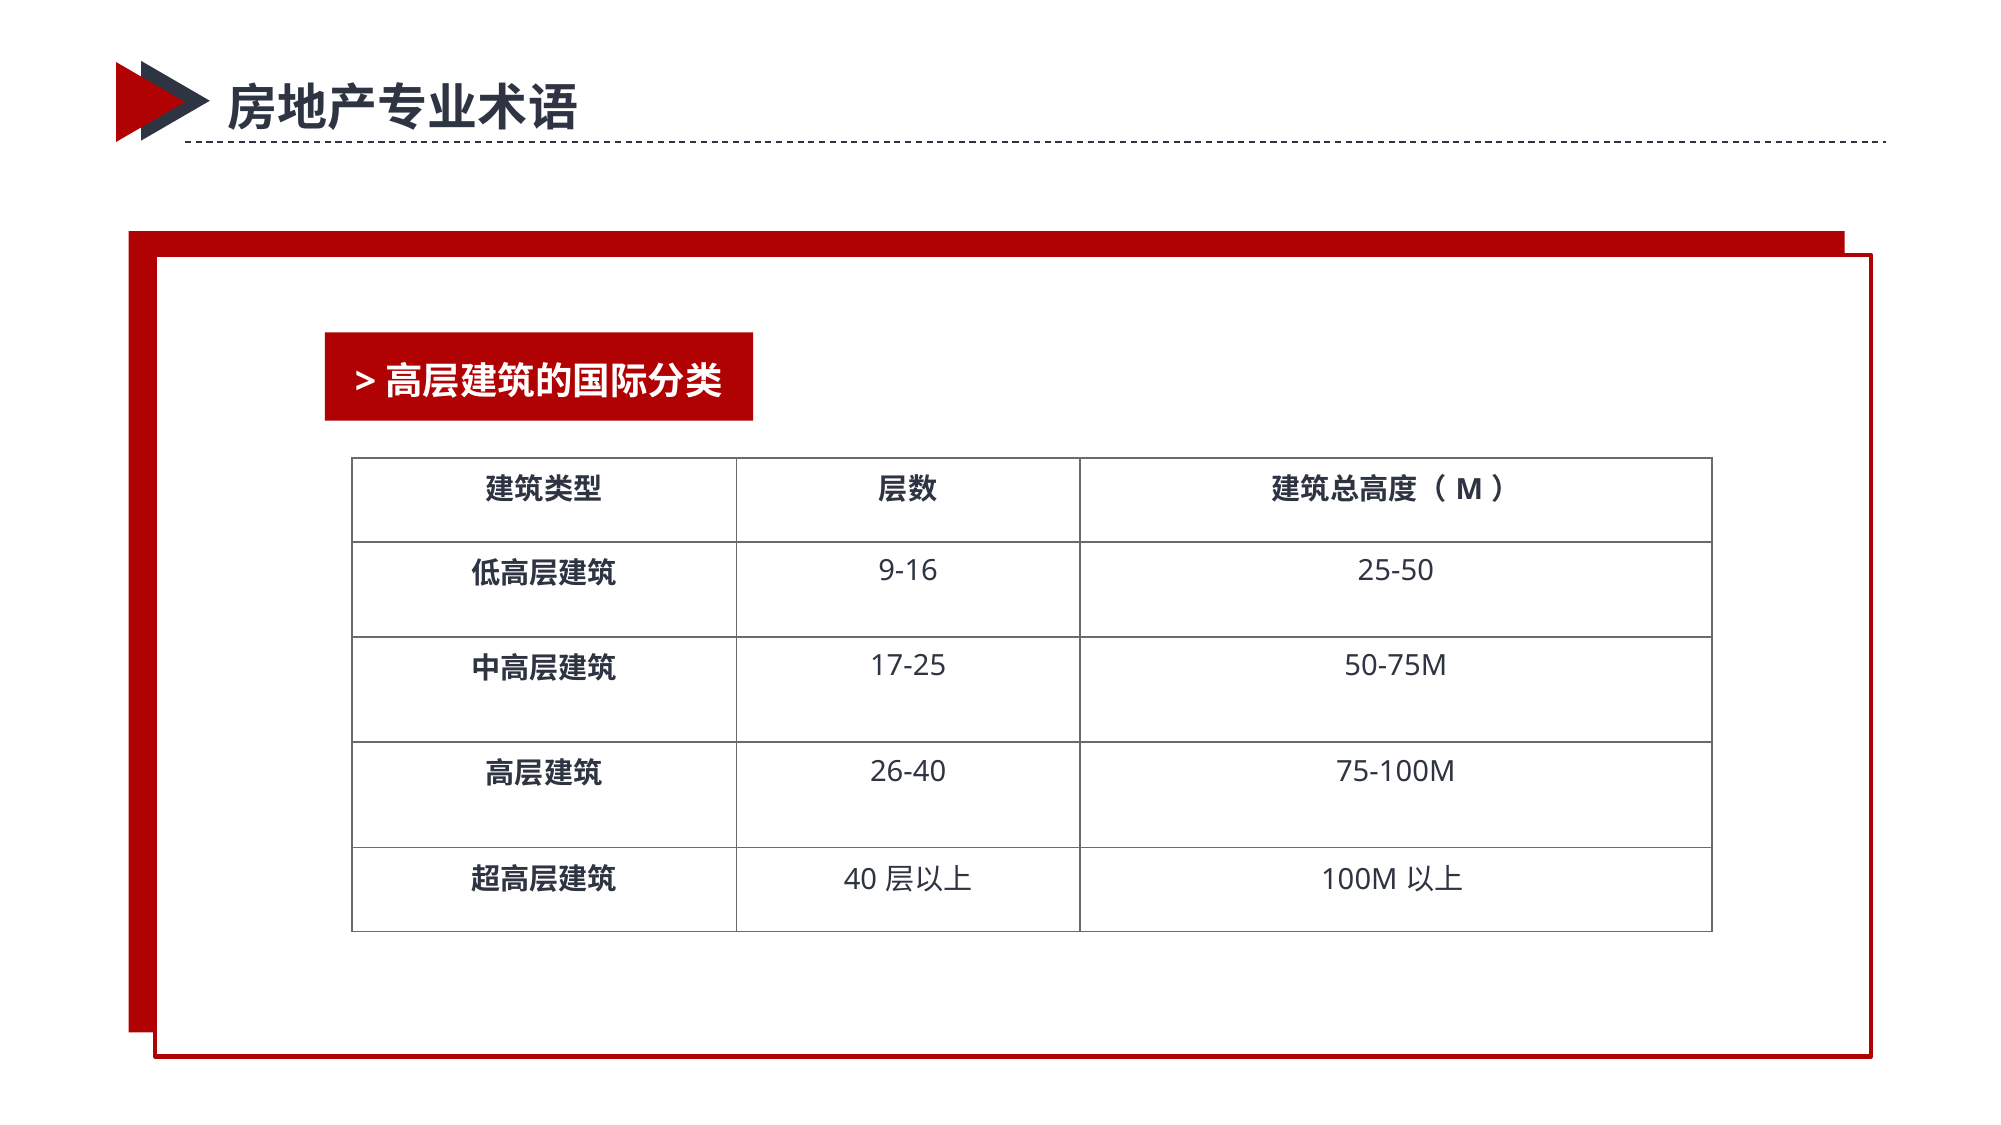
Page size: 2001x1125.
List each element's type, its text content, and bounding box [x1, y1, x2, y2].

text_box 房地产专业术语 [199, 68, 607, 157]
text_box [128, 230, 1872, 1057]
